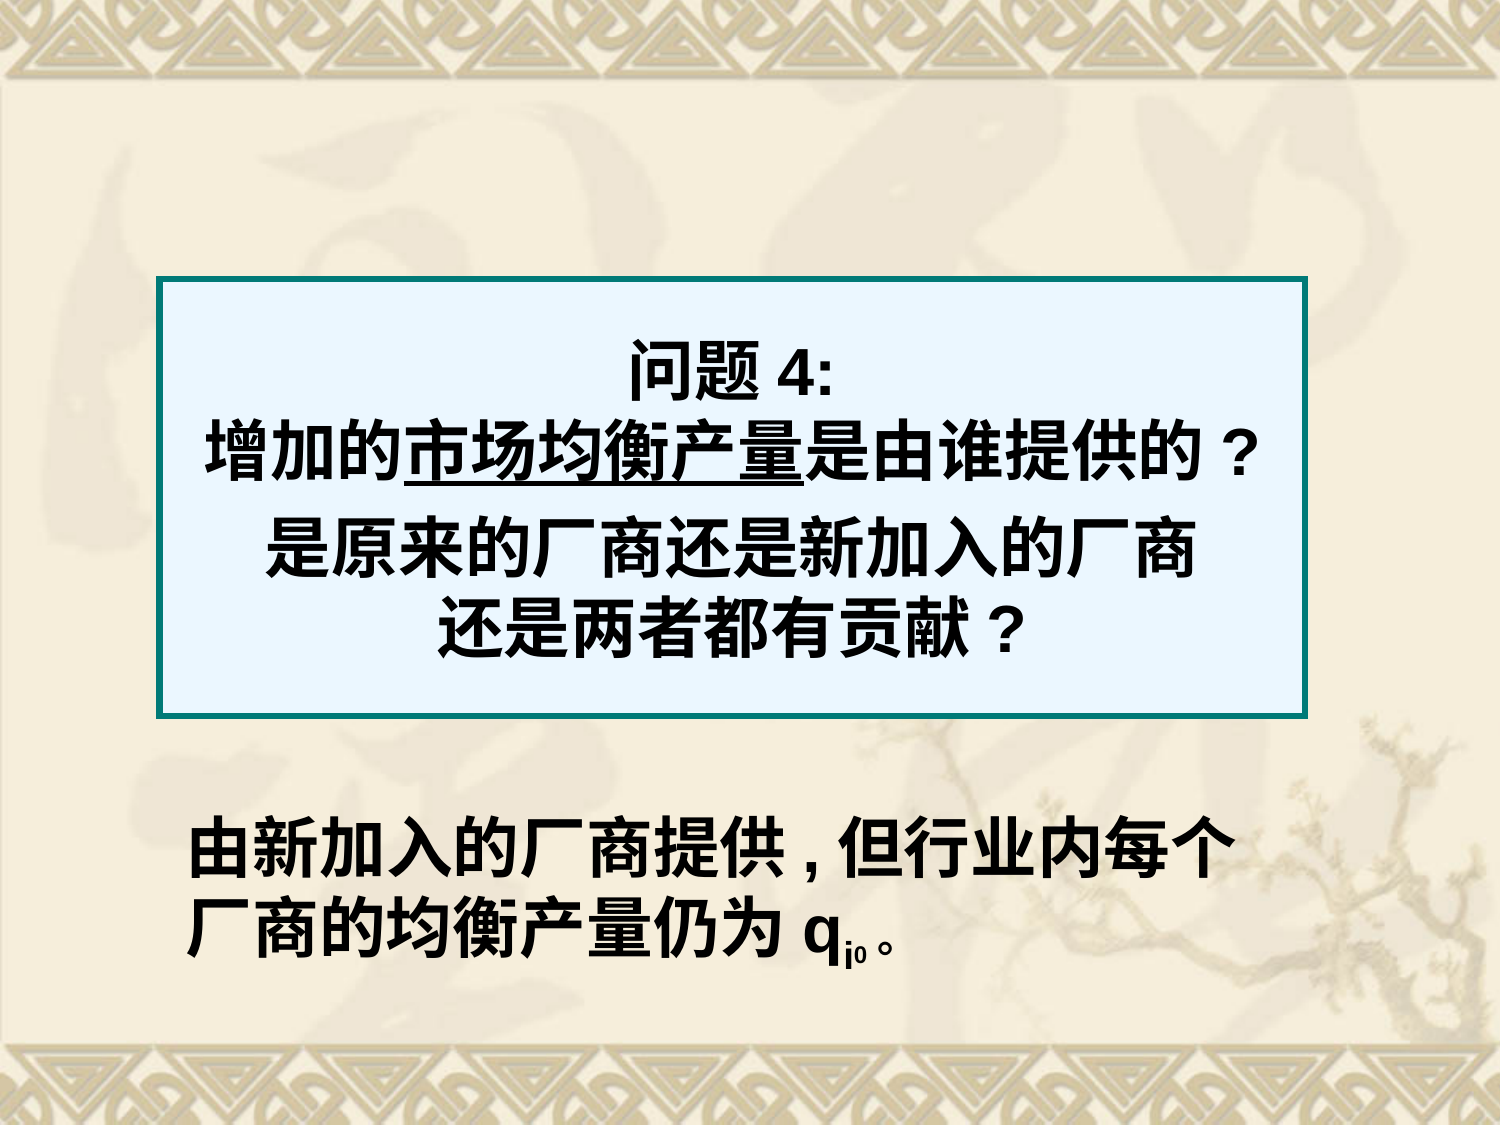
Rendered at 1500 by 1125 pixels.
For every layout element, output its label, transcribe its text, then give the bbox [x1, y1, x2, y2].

text_box 由新加入的厂商提供,但行业内每个厂商的均衡产量仍为qi0。 [171, 798, 1270, 985]
picture [0, 0, 1500, 1125]
text_box 问题4: 增加的市场均衡产量是由谁提供的? 是原来的厂商还是新加入的厂商 还是两者都有贡献? [159, 278, 1306, 716]
